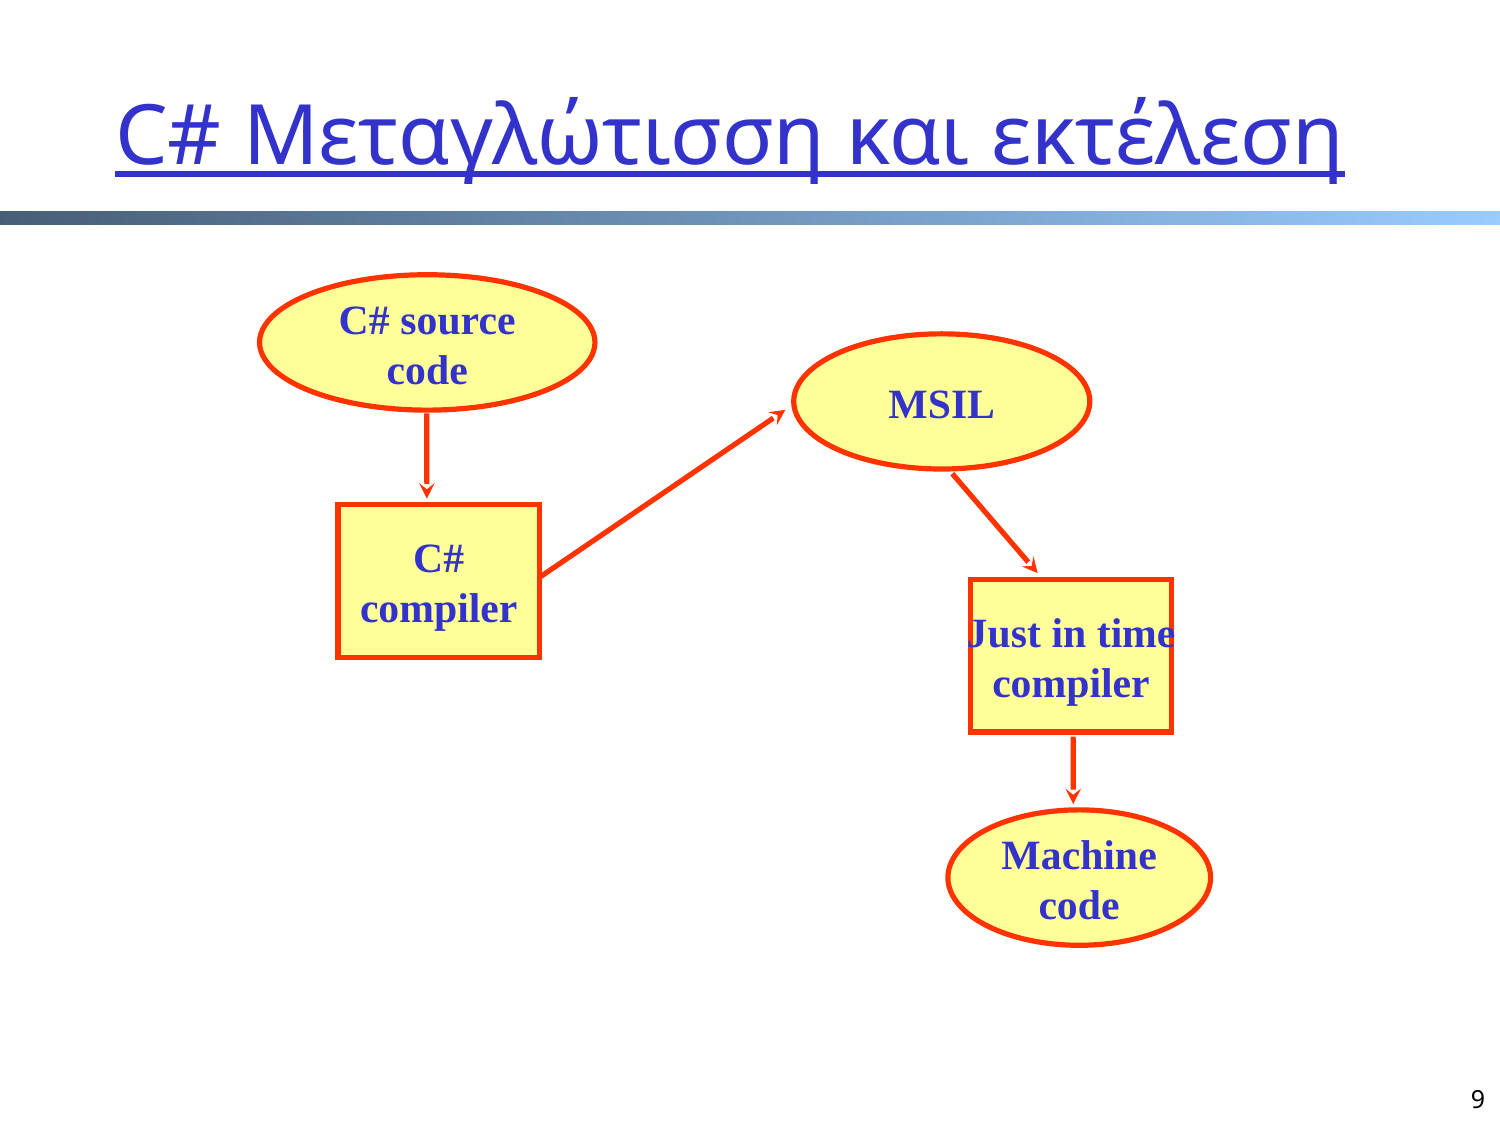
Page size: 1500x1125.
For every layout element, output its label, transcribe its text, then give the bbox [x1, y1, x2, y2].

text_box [947, 473, 1211, 946]
slide_number 9 [1150, 1049, 1500, 1125]
text_box C# Μεταγλώτισση και εκτέλεση [100, 75, 1425, 188]
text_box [337, 333, 1091, 658]
text_box C# source code [259, 274, 593, 399]
